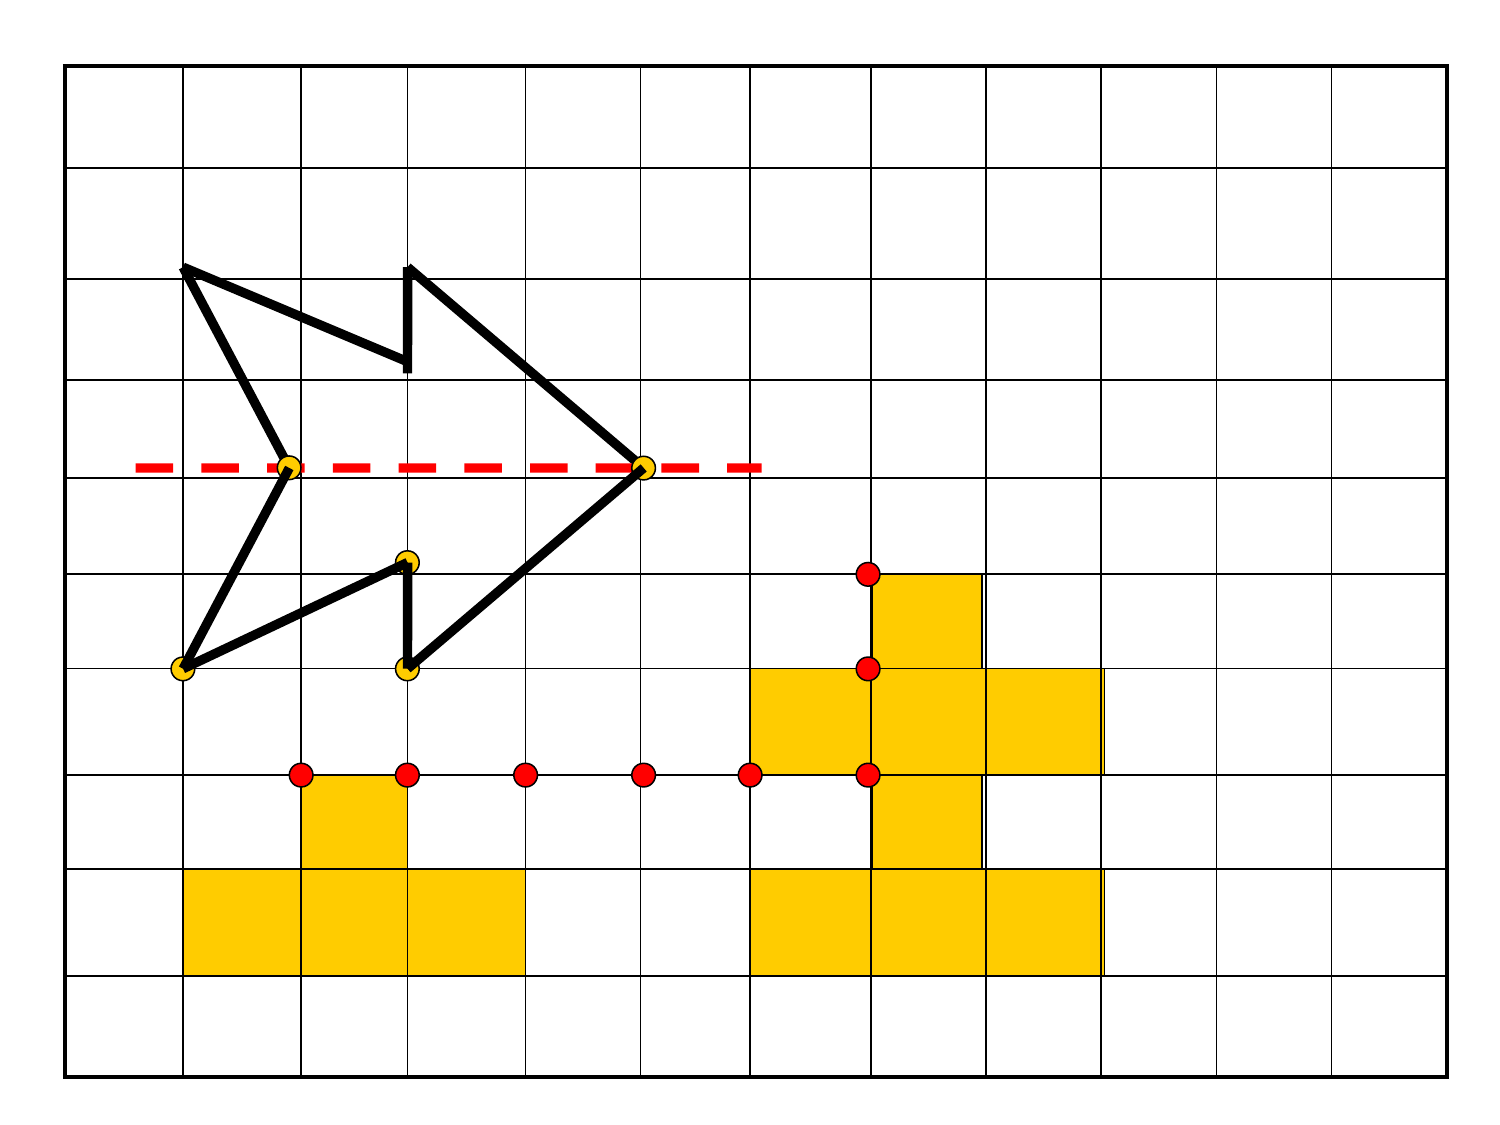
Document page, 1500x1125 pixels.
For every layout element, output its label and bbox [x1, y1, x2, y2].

table_cell [526, 280, 640, 379]
table_cell [641, 870, 744, 975]
table_cell [751, 169, 870, 278]
table_cell [526, 575, 640, 668]
table_cell [184, 169, 300, 278]
table_cell [1217, 870, 1331, 975]
text_box [631, 456, 656, 480]
table_cell [987, 479, 1100, 572]
table_cell [526, 169, 640, 278]
table_cell [987, 984, 1100, 1075]
table_cell [184, 984, 300, 1075]
table_cell [872, 280, 985, 379]
table_cell [987, 280, 1100, 379]
table_cell [872, 169, 985, 278]
table_cell [751, 280, 870, 379]
table_cell [67, 870, 177, 975]
table_header [1217, 68, 1331, 167]
table_cell [184, 575, 300, 668]
table_cell [526, 381, 640, 477]
table_cell [872, 984, 985, 1075]
table_cell [1217, 575, 1331, 668]
table_cell [641, 575, 746, 668]
table_cell [67, 669, 182, 774]
table_cell [751, 479, 870, 572]
text_box [395, 550, 420, 575]
table_cell [1332, 776, 1445, 868]
table_header [1332, 68, 1445, 167]
table_cell [67, 381, 182, 477]
table_cell [1332, 381, 1445, 477]
table_header [302, 68, 407, 167]
table_cell [302, 169, 407, 278]
text_box [395, 763, 419, 773]
table_cell [1102, 169, 1216, 278]
table_cell [408, 669, 525, 773]
table_cell [1107, 575, 1216, 668]
table_cell [184, 479, 300, 573]
table_cell [872, 381, 985, 477]
table_cell [641, 280, 749, 379]
table_cell [67, 280, 182, 379]
table_cell [526, 479, 640, 573]
table_cell [641, 479, 749, 573]
table_cell [67, 977, 182, 1075]
table_header [1102, 68, 1216, 167]
text_box [171, 657, 195, 681]
table_cell [1332, 870, 1445, 975]
table_cell [1217, 381, 1331, 477]
table_cell [1217, 479, 1331, 573]
table_cell [1217, 776, 1331, 868]
table_cell [529, 776, 640, 868]
table_cell [1217, 977, 1331, 1075]
table_cell [751, 984, 870, 1075]
table_cell [302, 984, 407, 1075]
text_box [277, 455, 302, 480]
text_box [738, 764, 744, 786]
table_cell [302, 575, 407, 668]
table_cell [184, 280, 300, 379]
table_cell [408, 479, 525, 573]
text_box [289, 763, 313, 773]
table_cell [1332, 169, 1445, 278]
table_cell [1102, 479, 1216, 573]
table_cell [529, 870, 640, 975]
table_cell [872, 479, 985, 572]
table_cell [641, 381, 749, 477]
table_header [751, 68, 870, 167]
table_cell [67, 575, 182, 668]
text_box [856, 562, 880, 572]
table_header [872, 68, 985, 167]
text_box [182, 774, 526, 977]
table_cell [302, 280, 407, 379]
table_cell [1332, 977, 1445, 1075]
table_cell [302, 669, 407, 773]
table_cell [1332, 280, 1445, 379]
table_cell [1217, 669, 1331, 774]
table_cell [1217, 280, 1331, 379]
table_header [987, 68, 1100, 167]
table_cell [641, 776, 744, 868]
table_cell [1332, 575, 1445, 668]
table_cell [1102, 280, 1216, 379]
table_cell [1332, 479, 1445, 573]
table_cell [408, 169, 525, 278]
table_cell [1102, 977, 1216, 1075]
table_cell [67, 776, 179, 868]
table_cell [408, 280, 525, 379]
table_cell [641, 977, 749, 1075]
text_box [631, 763, 656, 787]
table_cell [751, 381, 870, 477]
table_cell [184, 669, 300, 773]
table_cell [641, 169, 749, 278]
table_cell [67, 479, 182, 573]
table_cell [184, 381, 300, 477]
table_cell [1109, 776, 1216, 868]
text_box [395, 657, 420, 681]
table_cell [1217, 169, 1331, 278]
text_box [749, 573, 1105, 776]
table_cell [408, 983, 525, 1075]
table_header [67, 68, 182, 167]
table_header [526, 68, 640, 167]
text_box [514, 763, 538, 787]
table_cell [987, 381, 1100, 477]
table_cell [302, 479, 407, 573]
table_cell [526, 669, 640, 774]
text_box [749, 782, 1105, 977]
table_cell [302, 381, 407, 477]
table_cell [1109, 870, 1216, 975]
table_cell [526, 977, 640, 1075]
table_cell [1109, 669, 1216, 774]
table_header [184, 68, 300, 167]
table_cell [408, 575, 525, 668]
table_cell [641, 669, 744, 774]
table_cell [1102, 381, 1216, 477]
table_cell [1332, 669, 1445, 774]
table_cell [987, 169, 1100, 278]
table_header [641, 68, 749, 167]
table_cell [67, 169, 182, 278]
table_cell [408, 381, 525, 477]
table_header [408, 68, 525, 167]
